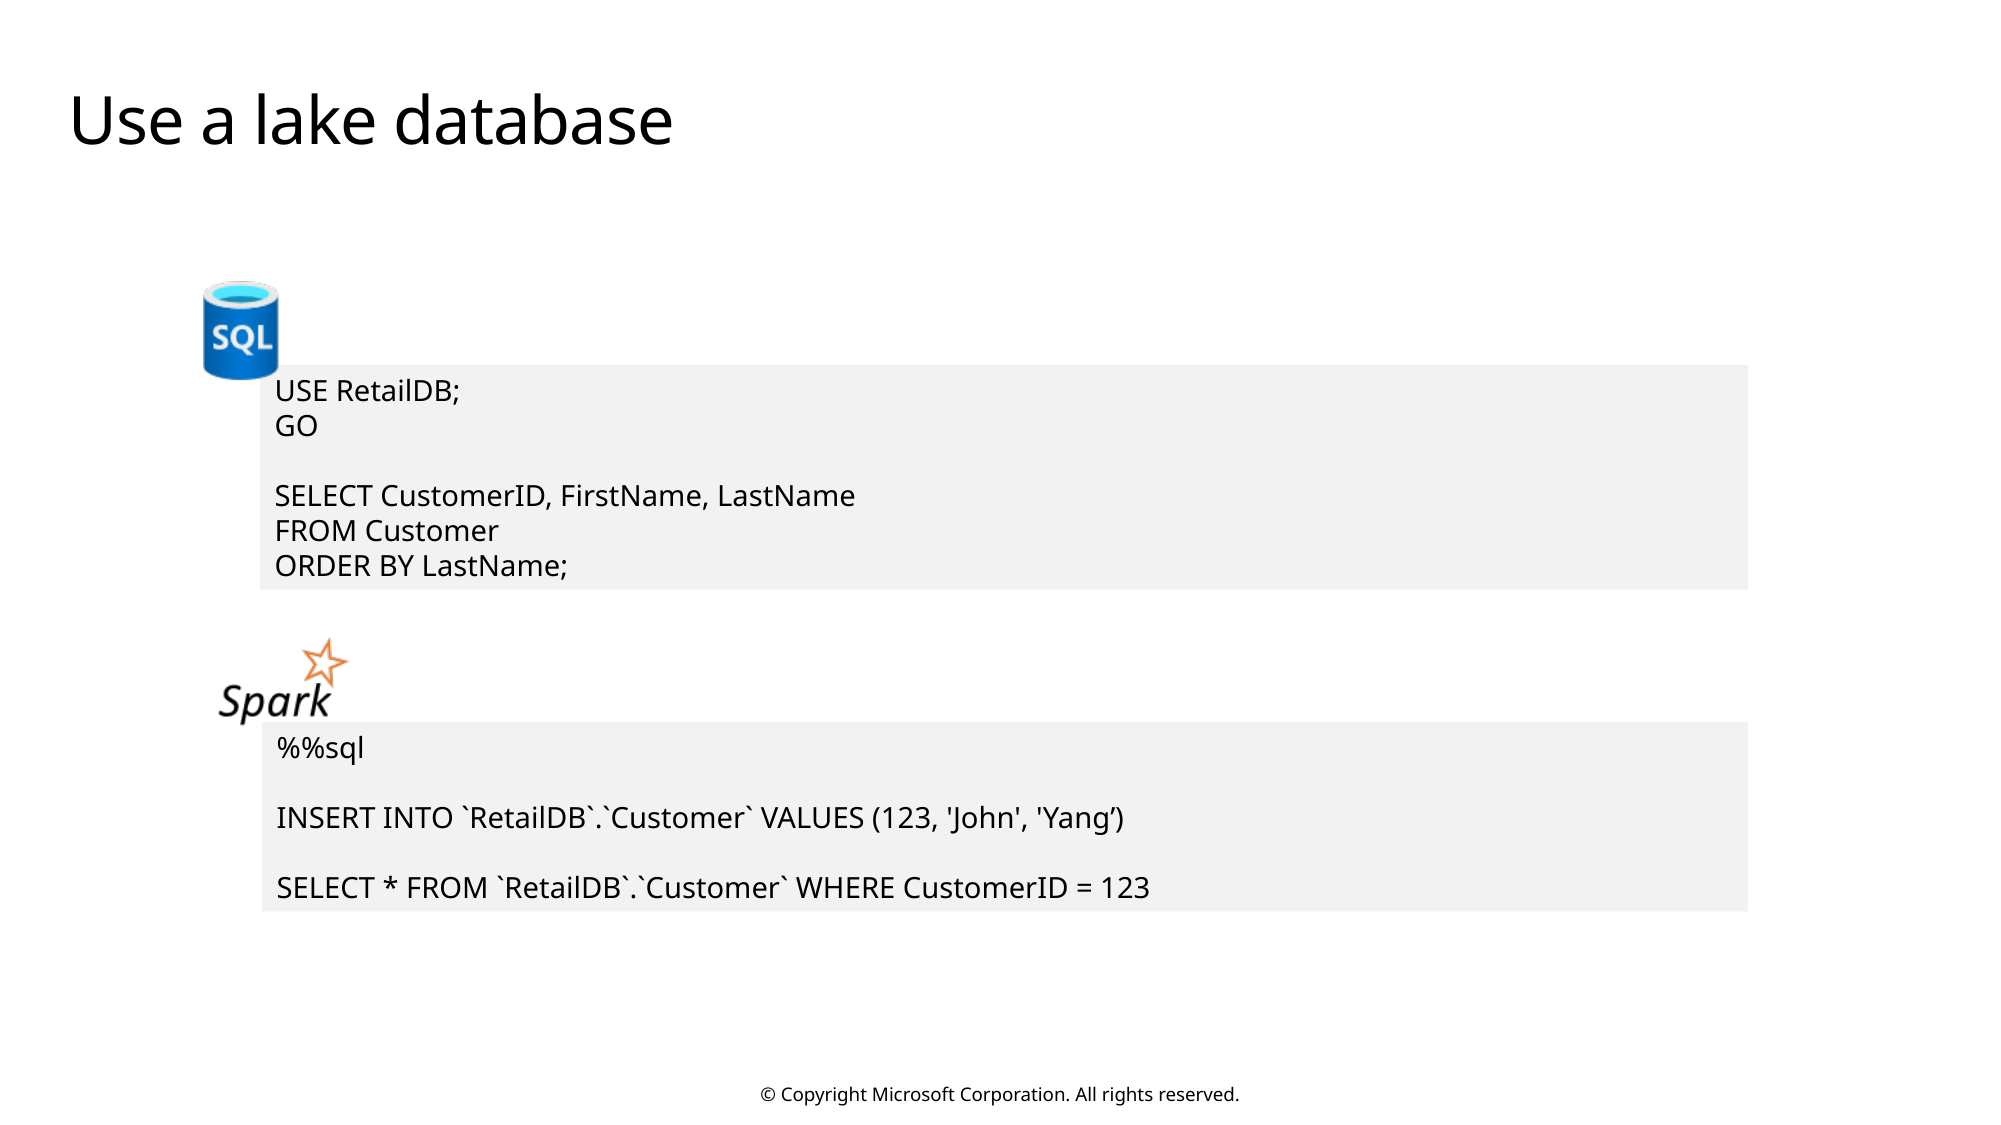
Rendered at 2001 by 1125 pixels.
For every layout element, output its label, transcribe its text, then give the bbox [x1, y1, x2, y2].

title Use a lake database [68, 72, 1930, 184]
picture [189, 637, 361, 759]
picture [189, 279, 294, 383]
text_box %%sql INSERT INTO `RetailDB`.`Customer` VALUES (123, 'John', 'Yang’) SELECT * FROM `RetailDB`.`Customer` WHERE CustomerID = 123 [261, 721, 1748, 912]
text_box USE RetailDB; GO SELECT CustomerID, FirstName, LastName FROM Customer ORDER BY LastName; [259, 364, 1748, 590]
